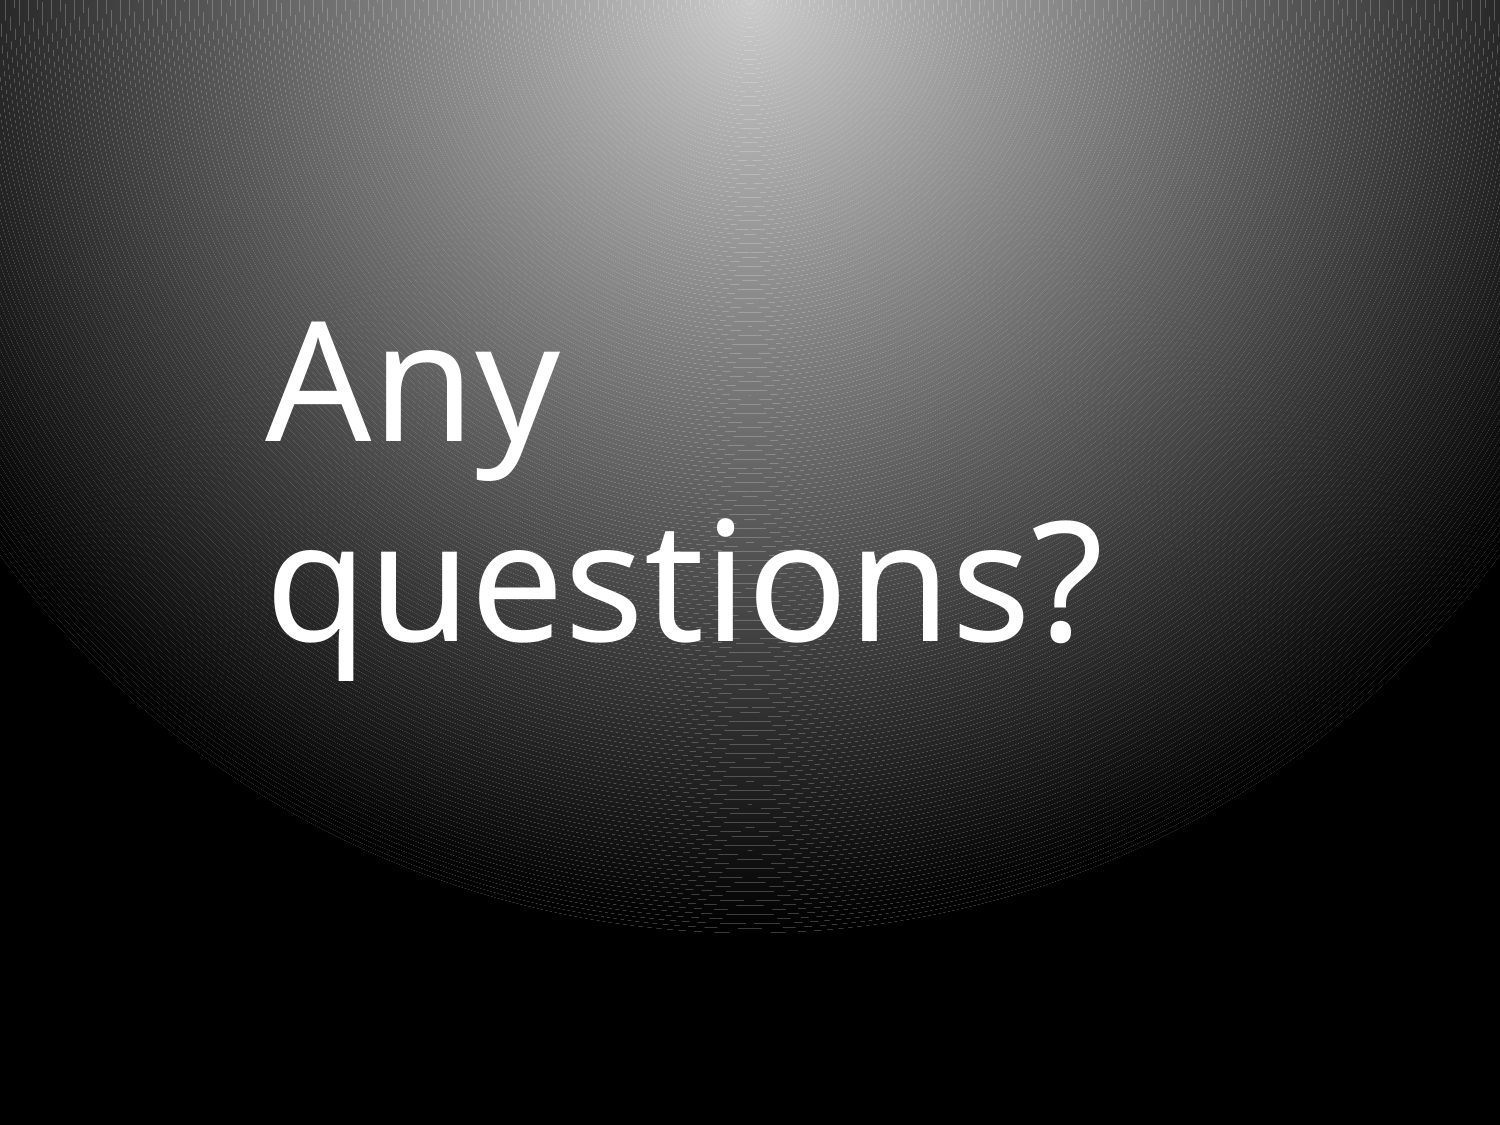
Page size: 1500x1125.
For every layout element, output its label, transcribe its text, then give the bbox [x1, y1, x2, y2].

text_box Any questions? [250, 267, 1316, 683]
